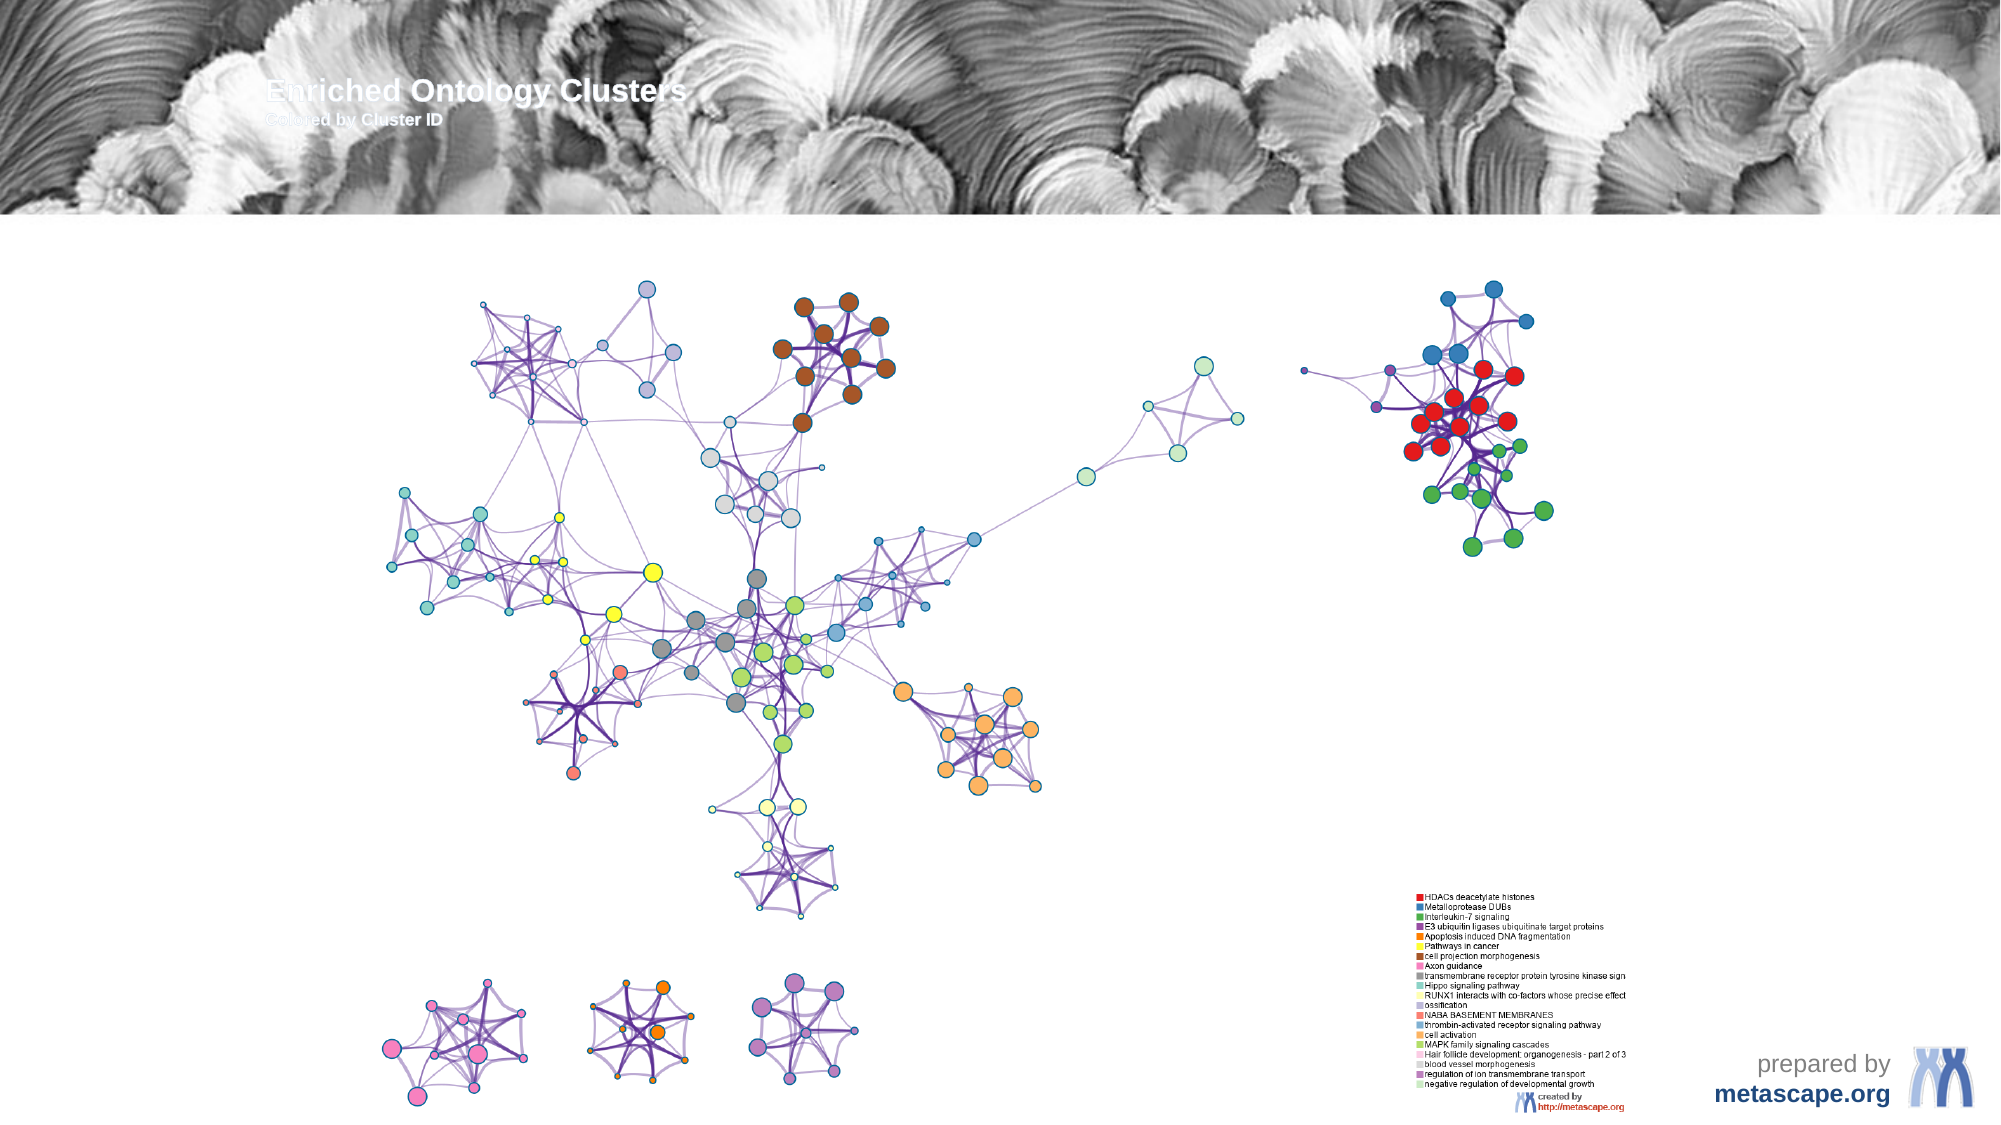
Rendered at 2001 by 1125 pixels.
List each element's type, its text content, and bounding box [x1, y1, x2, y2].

picture [0, 0, 2001, 1125]
title Enriched Ontology Clusters Colored by Cluster ID [249, 61, 1600, 137]
